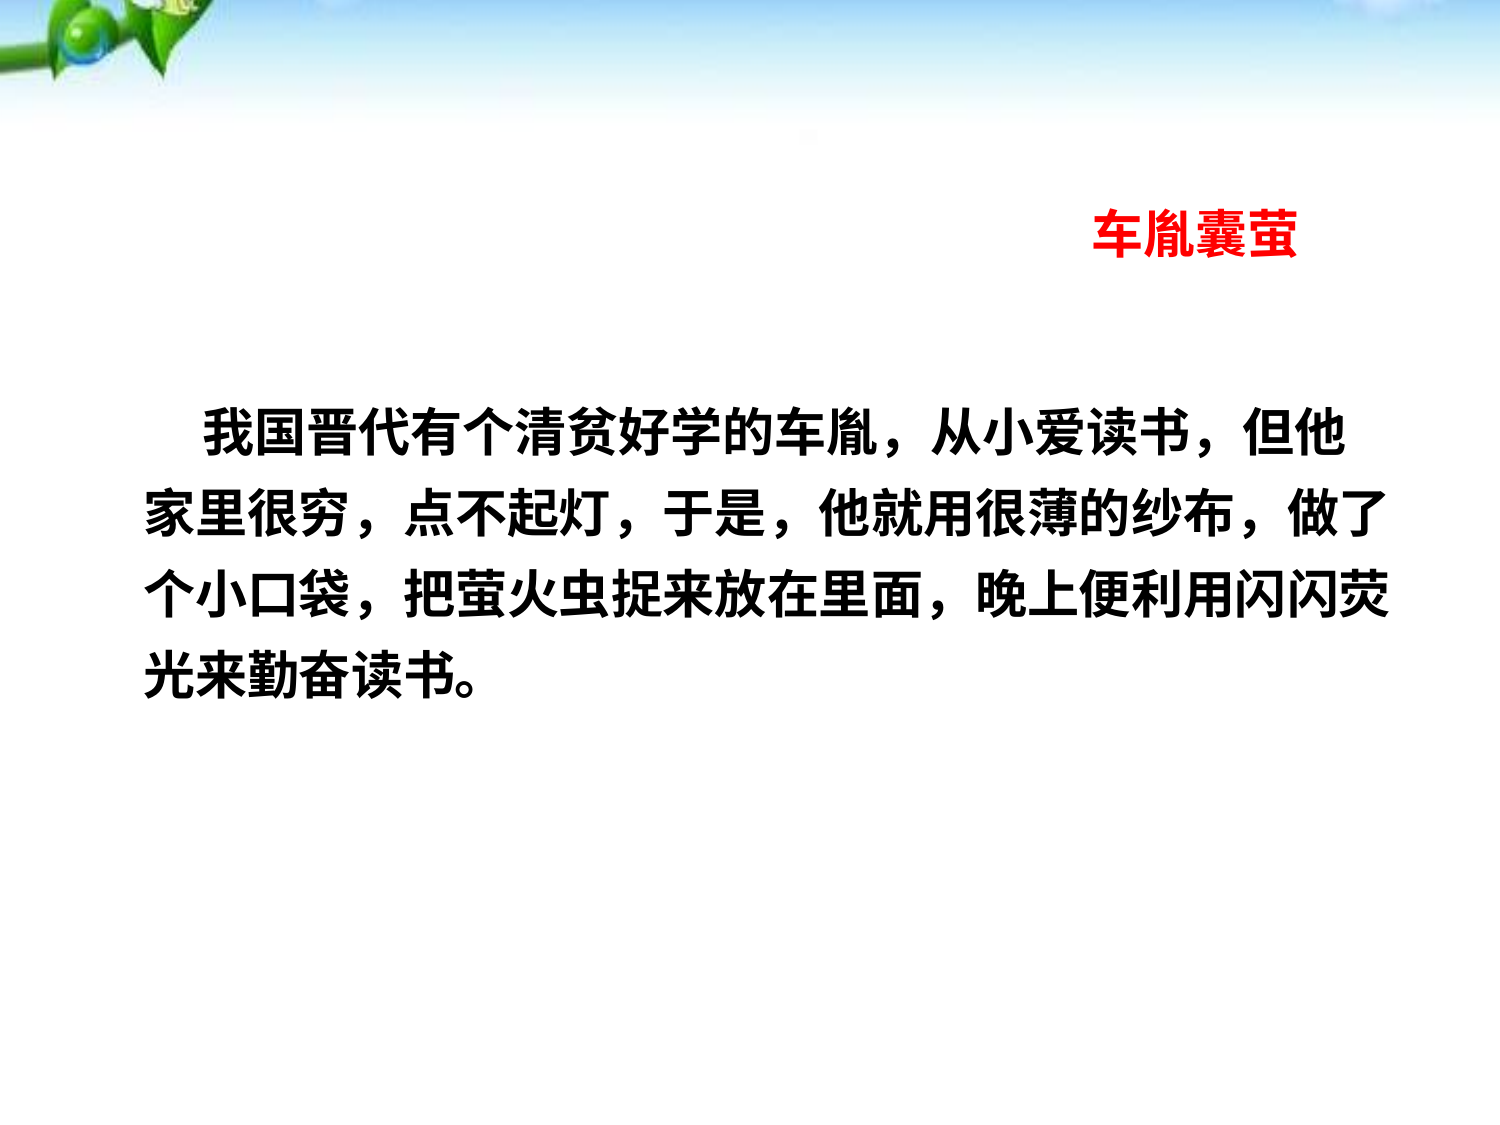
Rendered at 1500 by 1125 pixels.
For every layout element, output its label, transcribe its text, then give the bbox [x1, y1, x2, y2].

picture [0, 0, 1500, 1125]
title 车胤囊萤 [890, 174, 1500, 378]
text_box 我国晋代有个清贫好学的车胤，从小爱读书，但他家里很穷，点不起灯，于是，他就用很薄的纱布，做了个小口袋，把萤火虫捉来放在里面，晚上便利用闪闪荧光来勤奋读书。 [128, 372, 1410, 713]
